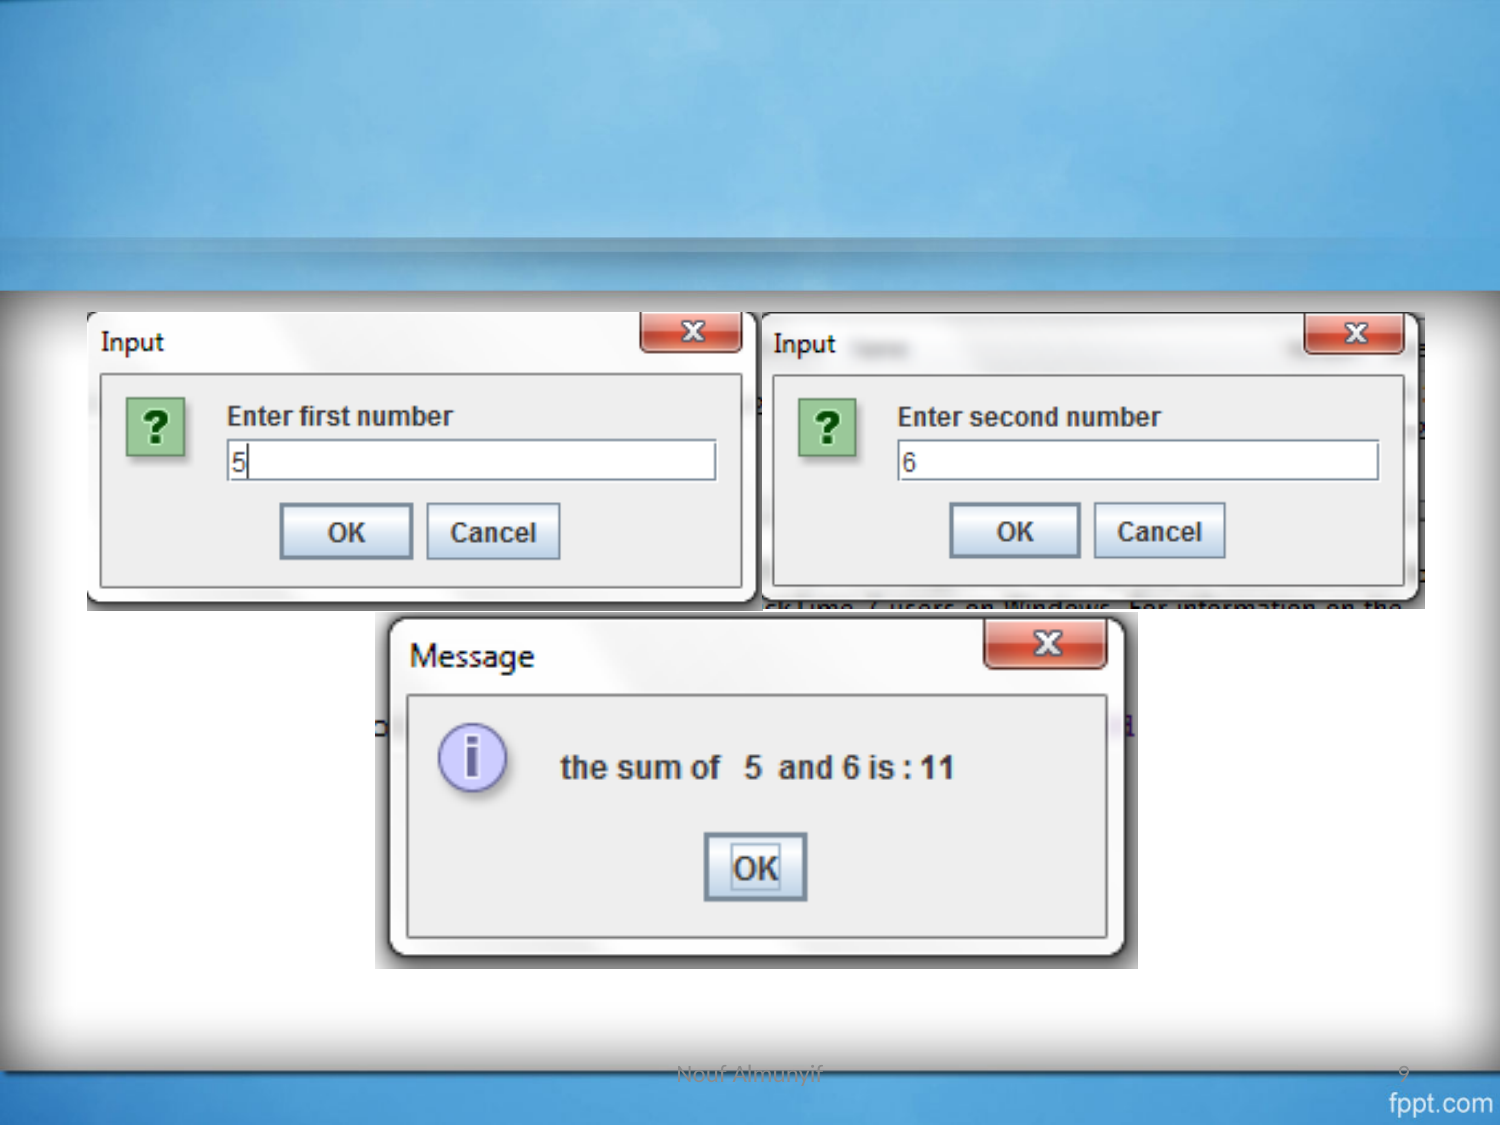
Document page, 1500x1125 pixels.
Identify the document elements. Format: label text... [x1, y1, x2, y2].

footer Nouf Almunyif [512, 1042, 988, 1103]
slide_number 9 [1074, 1042, 1425, 1103]
picture [0, 0, 1500, 1125]
